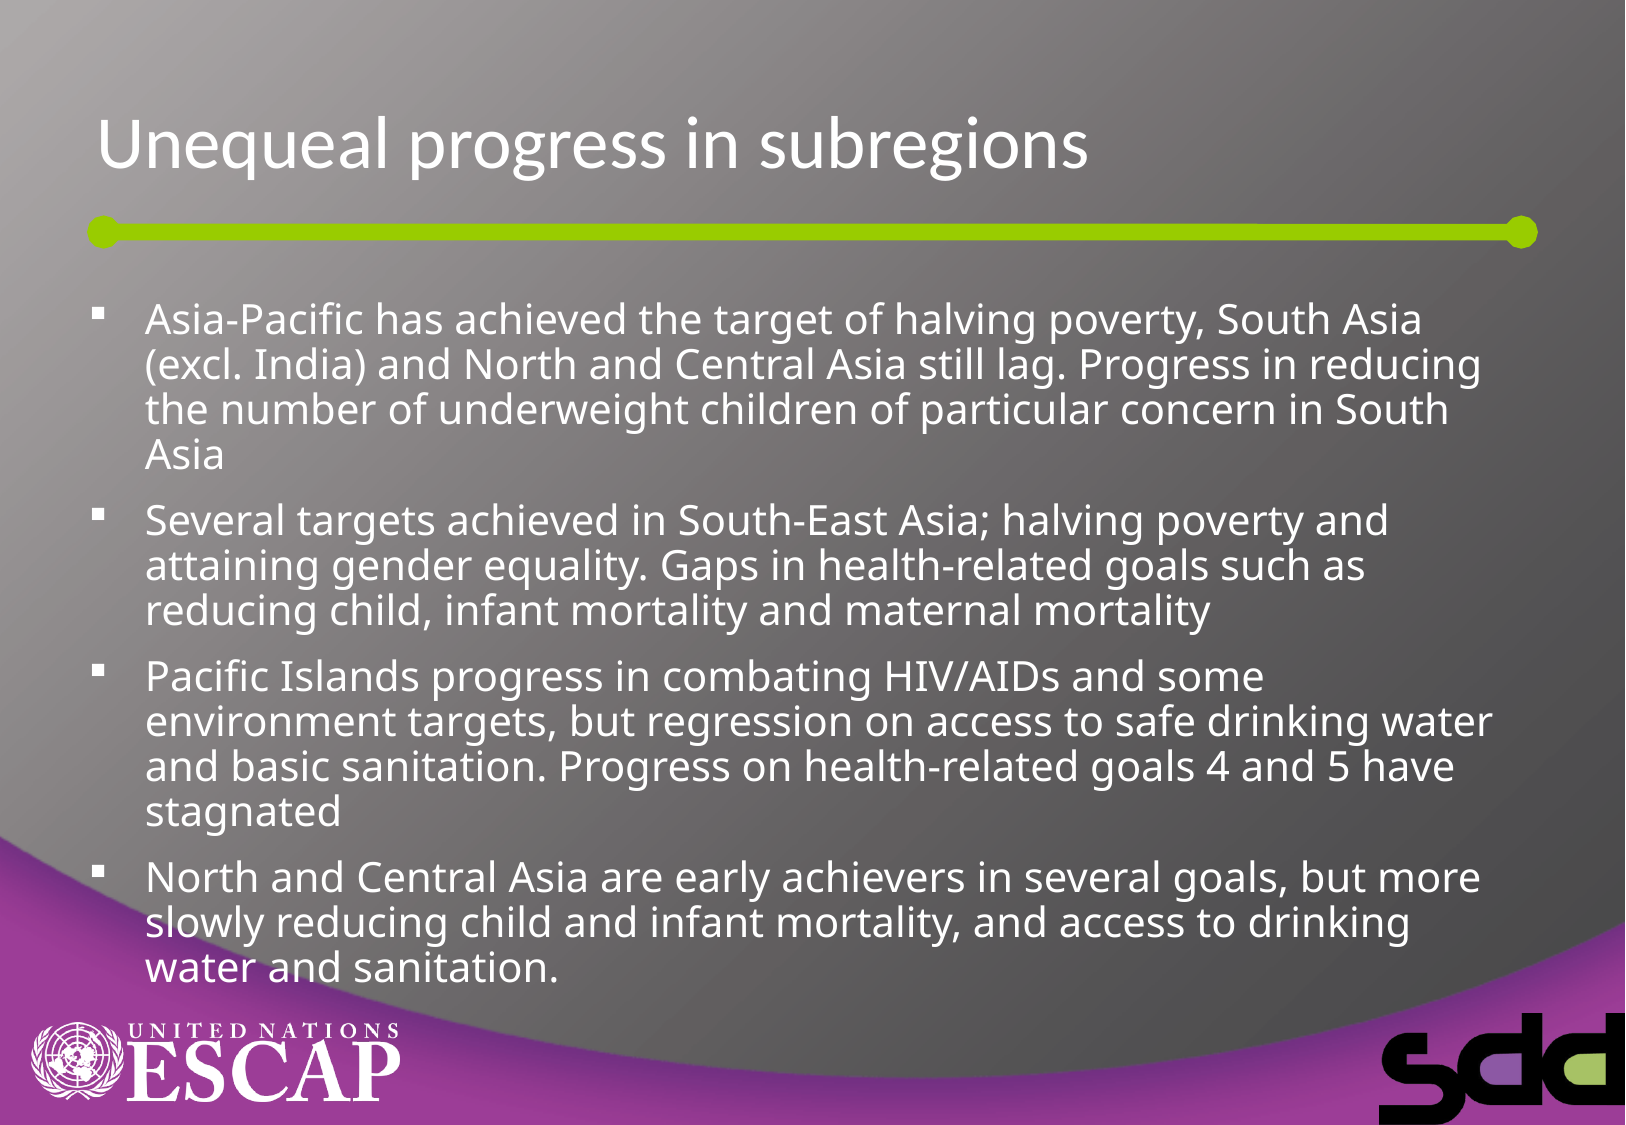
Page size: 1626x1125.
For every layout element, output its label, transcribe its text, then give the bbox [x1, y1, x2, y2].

list Asia-Pacific has achieved the target of halving poverty, South Asia (excl. India) and North and Central Asia still lag. Progress in reducing the number of underweight children of particular concern in South Asia Several targets achieved in South-East Asia; halving poverty and attaining gender equality. Gaps in health-related goals such as reducing child, infant mortality and maternal mortality Pacific Islands progress in combating HIV/AIDs and some environment targets, but regression on access to safe drinking water and basic sanitation. Progress on health-related goals 4 and 5 have stagnated North and Central Asia are early achievers in several goals, but more slowly reducing child and infant mortality, and access to drinking water and sanitation. [73, 290, 1537, 994]
picture [0, 0, 1625, 1125]
title Unequeal progress in subregions [80, 44, 1546, 233]
